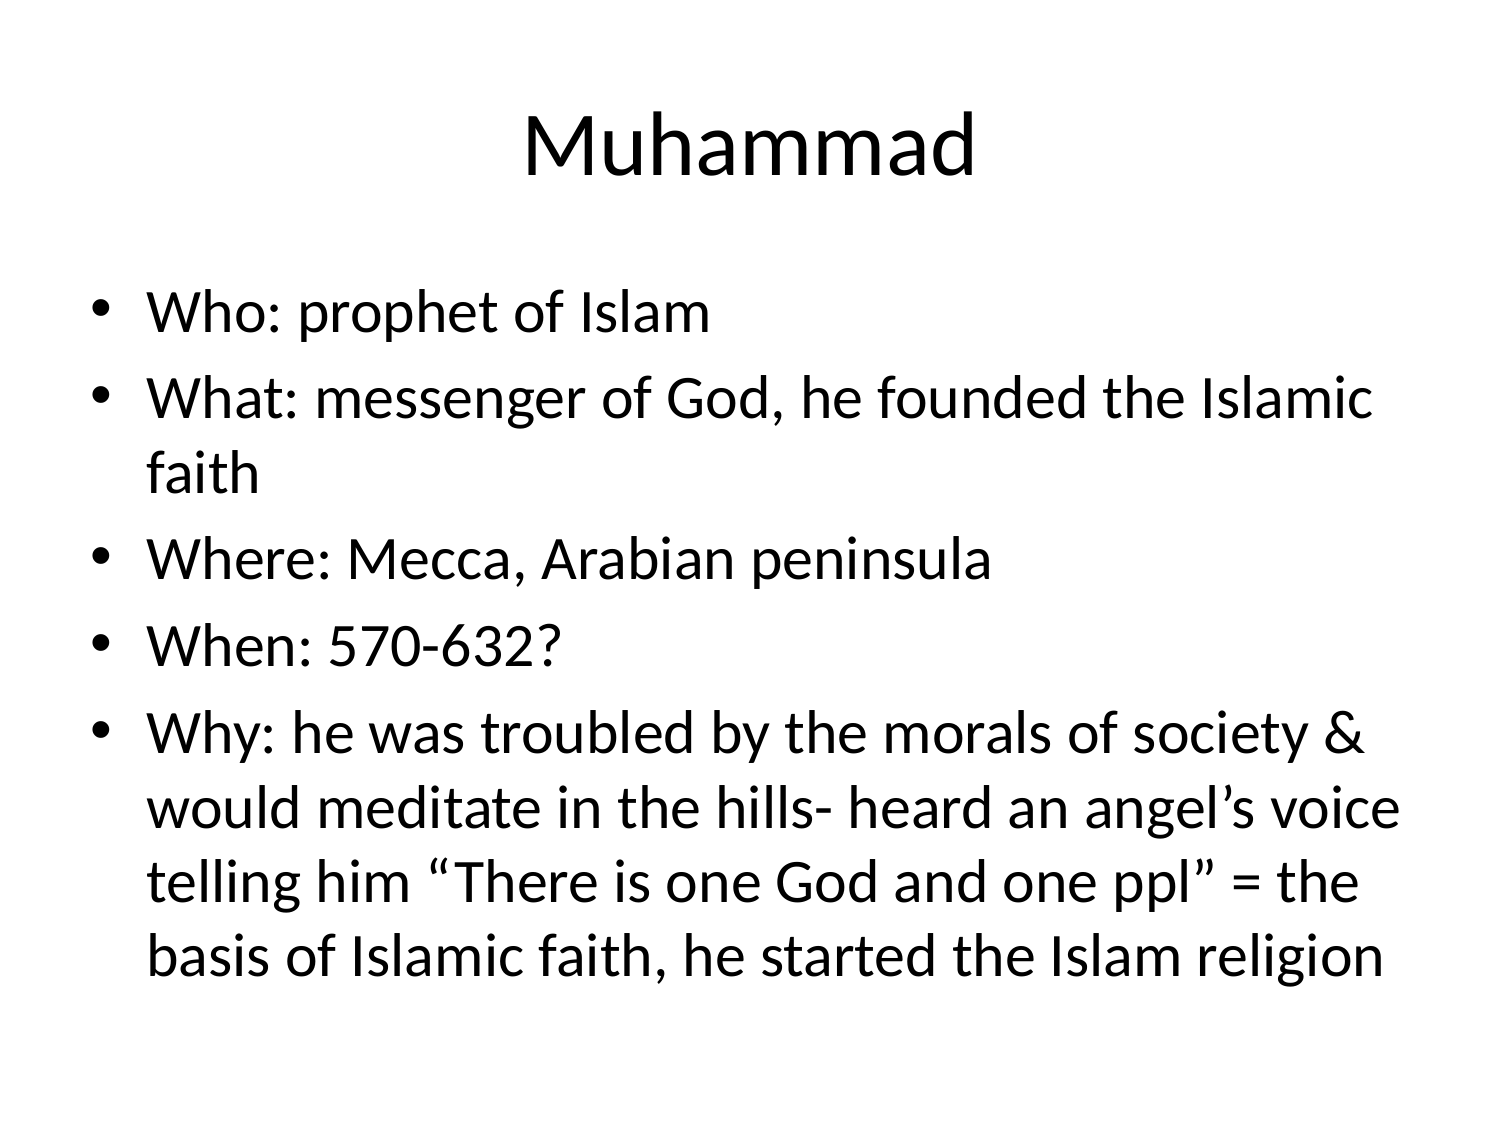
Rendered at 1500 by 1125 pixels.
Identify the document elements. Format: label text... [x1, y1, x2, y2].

title Muhammad [75, 45, 1425, 233]
list Who: prophet of Islam What: messenger of God, he founded the Islamic faith Where: Mecca, Arabian peninsula When: 570-632? Why: he was troubled by the morals of society & would meditate in the hills- heard an angel’s voice telling him “There is one God and one ppl” = the basis of Islamic faith, he started the Islam religion [75, 262, 1425, 1005]
